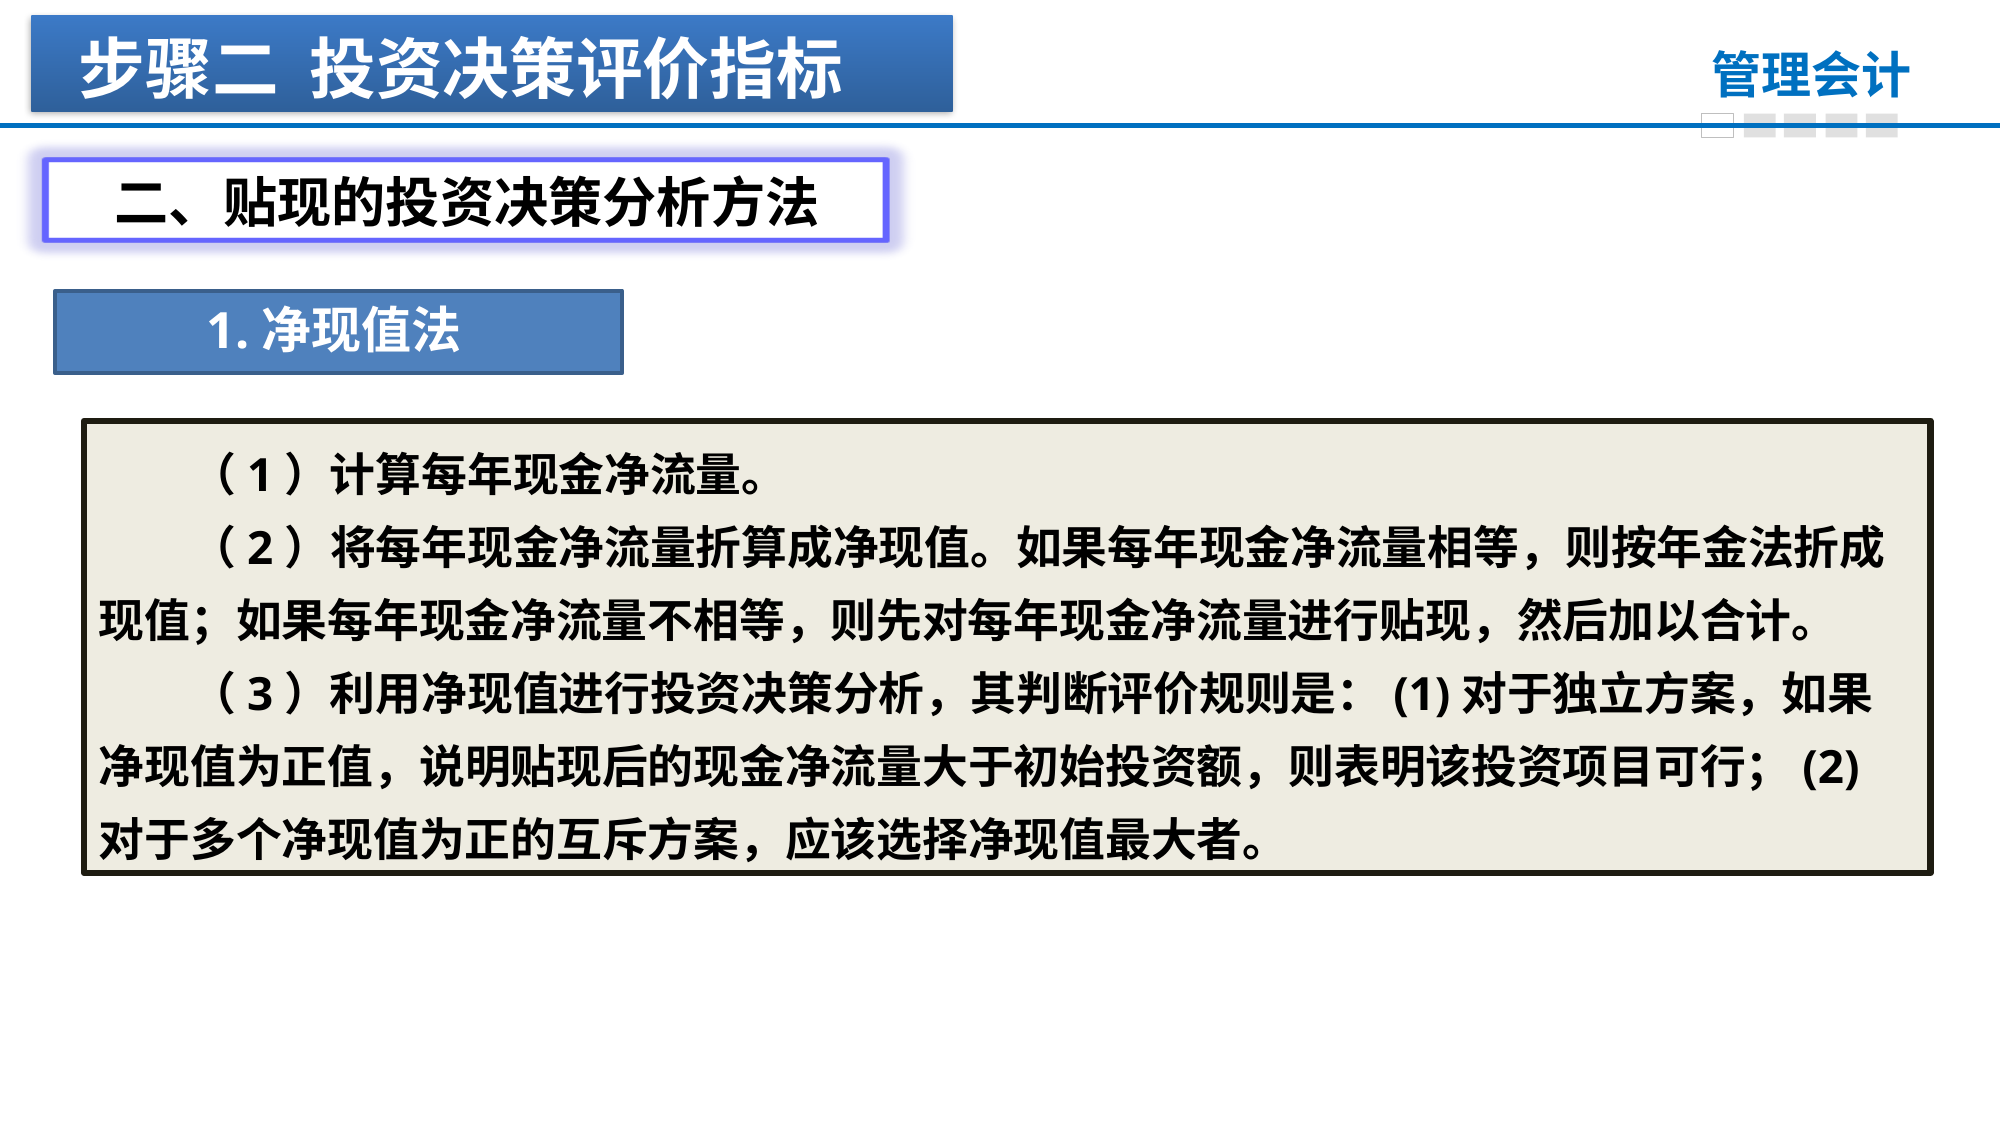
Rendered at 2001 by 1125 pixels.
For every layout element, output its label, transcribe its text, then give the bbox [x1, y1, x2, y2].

text_box （1）计算每年现金净流量。 （2）将每年现金净流量折算成净现值。如果每年现金净流量相等，则按年金法折成现值；如果每年现金净流量不相等，则先对每年现金净流量进行贴现，然后加以合计。 （3）利用净现值进行投资决策分析，其判断评价规则是：(1)对于独立方案，如果净现值为正值，说明贴现后的现金净流量大于初始投资额，则表明该投资项目可行；(2)对于多个净现值为正的互斥方案，应该选择净现值最大者。 [84, 420, 1931, 874]
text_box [7, 132, 926, 268]
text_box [31, 14, 953, 117]
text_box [54, 290, 623, 374]
